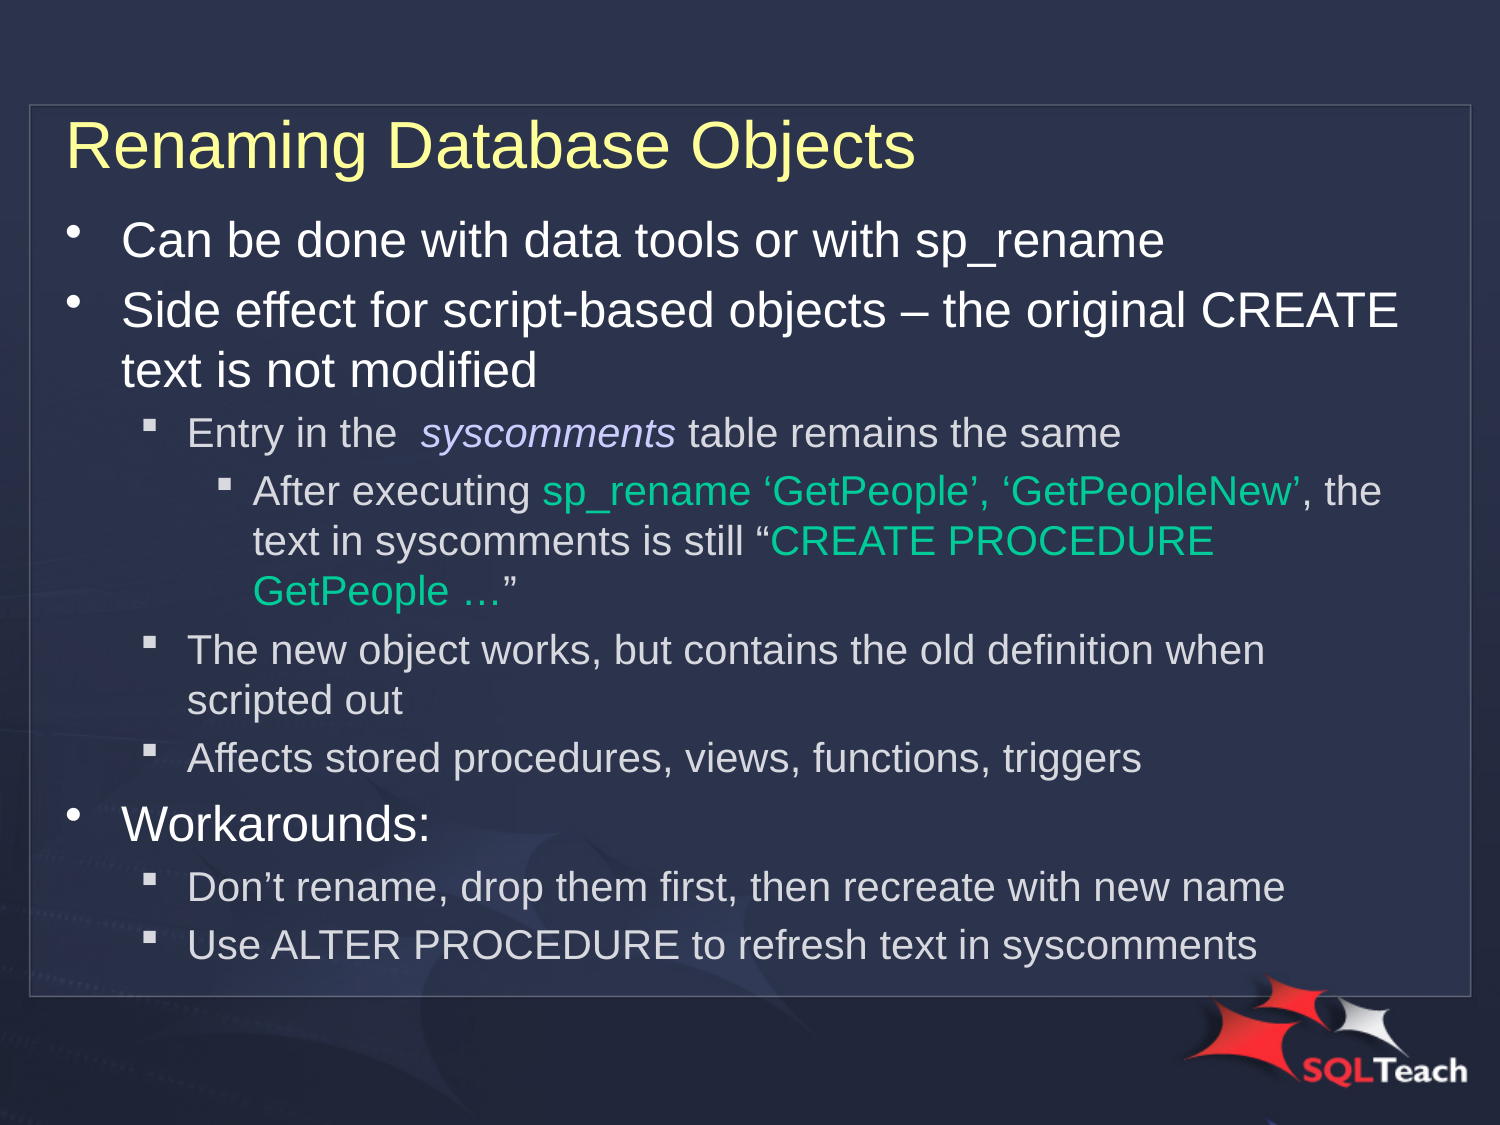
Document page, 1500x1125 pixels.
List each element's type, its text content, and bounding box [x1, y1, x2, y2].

list Can be done with data tools or with sp_rename Side effect for script-based objects – the original CREATE text is not modified Entry in the syscomments table remains the same After executing sp_rename ‘GetPeople’, ‘GetPeopleNew’, the text in syscomments is still “CREATE PROCEDURE GetPeople …” The new object works, but contains the old definition when scripted out Affects stored procedures, views, functions, triggers Workarounds: Don’t rename, drop them first, then recreate with new name Use ALTER PROCEDURE to refresh text in syscomments [49, 199, 1427, 1024]
title Renaming Database Objects [49, 112, 1326, 172]
picture [0, 0, 1500, 1125]
